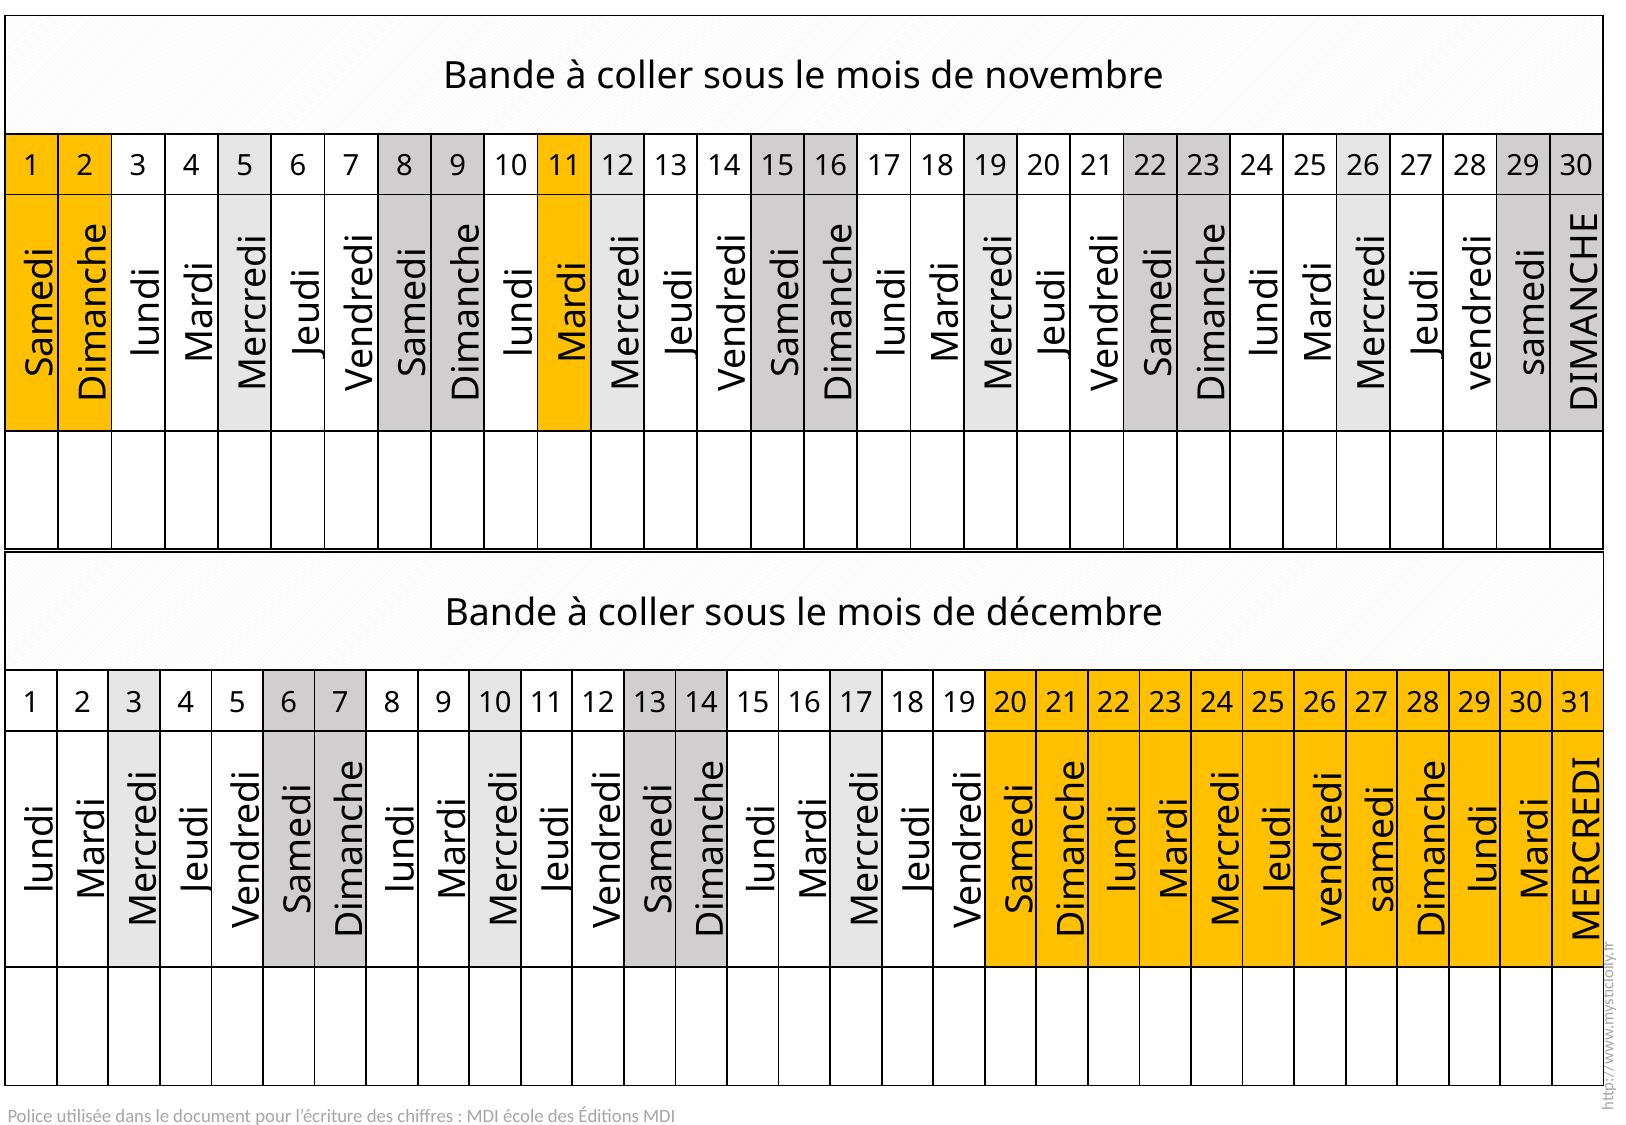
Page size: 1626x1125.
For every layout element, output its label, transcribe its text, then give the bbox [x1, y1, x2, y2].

table_cell 6 [272, 135, 324, 194]
table_cell 17 [858, 135, 910, 194]
table_header Bande à coller sous le mois de décembre [6, 553, 1603, 669]
table_cell [911, 432, 963, 548]
table_cell Mardi [419, 732, 468, 966]
table_cell Samedi [379, 195, 430, 430]
table_cell lundi [1089, 732, 1139, 966]
table_cell 29 [1497, 135, 1549, 194]
table_cell Mardi [911, 195, 963, 430]
table_cell 4 [161, 671, 211, 730]
table_cell 26 [1295, 671, 1345, 730]
table_cell Samedi [752, 195, 803, 430]
table_cell 16 [805, 135, 856, 194]
table_cell 25 [1284, 135, 1336, 194]
table_cell [592, 432, 643, 548]
table_cell Jeudi [883, 732, 932, 966]
table_cell [1450, 968, 1499, 1085]
table_cell [522, 968, 571, 1085]
table_cell 12 [592, 135, 643, 194]
table_cell [1444, 432, 1496, 548]
table_cell [325, 432, 377, 548]
table_cell 3 [109, 671, 159, 730]
table_cell [367, 968, 417, 1085]
table_cell lundi [367, 732, 417, 966]
table_cell [1178, 432, 1229, 548]
table_cell 11 [538, 135, 590, 194]
table_cell [1192, 968, 1242, 1085]
table_cell [1124, 432, 1176, 548]
table_cell Jeudi [1018, 195, 1069, 430]
table_cell 5 [219, 135, 270, 194]
table_cell Mercredi [470, 732, 520, 966]
table_cell Mercredi [831, 732, 881, 966]
table_cell Mercredi [1337, 195, 1389, 430]
table_cell Jeudi [1243, 732, 1293, 966]
table_cell [1037, 968, 1087, 1085]
table_cell [779, 968, 829, 1085]
table_cell [858, 432, 910, 548]
table_cell [1231, 432, 1282, 548]
table_cell MERCREDI [1553, 732, 1603, 966]
table_cell vendredi [1295, 732, 1345, 966]
table_cell 27 [1347, 671, 1396, 730]
table_cell 15 [728, 671, 778, 730]
table_cell [1501, 968, 1551, 1085]
table_cell lundi [1231, 195, 1282, 430]
table_cell [59, 432, 111, 548]
table_cell [166, 432, 217, 548]
table_cell [6, 432, 57, 548]
table_cell [112, 432, 164, 548]
table_cell [379, 432, 430, 548]
table_cell 24 [1231, 135, 1282, 194]
table_cell Mercredi [109, 732, 159, 966]
table_cell lundi [485, 195, 537, 430]
table_header Bande à coller sous le mois de novembre [6, 16, 1602, 133]
table_cell 13 [625, 671, 675, 730]
table_cell Dimanche [676, 732, 726, 966]
table_cell [432, 432, 483, 548]
table_cell Dimanche [59, 195, 111, 430]
table_cell 6 [264, 671, 314, 730]
table_cell [419, 968, 468, 1085]
table_cell 18 [883, 671, 932, 730]
table_cell samedi [1497, 195, 1549, 430]
table_cell 28 [1398, 671, 1448, 730]
table_cell Vendredi [1071, 195, 1123, 430]
table_cell 28 [1444, 135, 1496, 194]
table_cell Mercredi [1192, 732, 1242, 966]
table_cell [728, 968, 778, 1085]
table_cell [1071, 432, 1123, 548]
table_cell 15 [752, 135, 803, 194]
table_cell Jeudi [1391, 195, 1442, 430]
table_cell [1140, 968, 1190, 1085]
table_cell [1551, 432, 1602, 548]
table_cell [831, 968, 881, 1085]
table_cell 10 [485, 135, 537, 194]
table_cell Jeudi [522, 732, 571, 966]
table_cell 20 [986, 671, 1035, 730]
table_cell Samedi [6, 195, 57, 430]
table_cell 31 [1553, 671, 1603, 730]
table_cell 3 [112, 135, 164, 194]
table_cell Mardi [1501, 732, 1551, 966]
table_cell [272, 432, 324, 548]
table_cell Dimanche [432, 195, 483, 430]
table_cell Mardi [1284, 195, 1336, 430]
table_cell Dimanche [805, 195, 856, 430]
table_cell [109, 968, 159, 1085]
table_cell [1295, 968, 1345, 1085]
table_cell [698, 432, 750, 548]
table_cell [1391, 432, 1442, 548]
table_cell [1398, 968, 1448, 1085]
table_cell Mardi [779, 732, 829, 966]
table_cell 25 [1243, 671, 1293, 730]
table_cell [573, 968, 623, 1085]
table_cell 21 [1071, 135, 1123, 194]
table_cell Jeudi [272, 195, 324, 430]
table_cell [965, 432, 1016, 548]
table_cell 22 [1089, 671, 1139, 730]
table_cell 22 [1124, 135, 1176, 194]
table_cell Jeudi [645, 195, 696, 430]
table_cell Vendredi [212, 732, 262, 966]
table_cell 17 [831, 671, 881, 730]
table_cell 19 [965, 135, 1016, 194]
table_cell [485, 432, 537, 548]
table_cell [1243, 968, 1293, 1085]
table_cell lundi [1450, 732, 1499, 966]
table_cell Mercredi [965, 195, 1016, 430]
table_cell [161, 968, 211, 1085]
table_cell [625, 968, 675, 1085]
table_cell [212, 968, 262, 1085]
table_cell Vendredi [934, 732, 984, 966]
table_cell 19 [934, 671, 984, 730]
table_cell Vendredi [698, 195, 750, 430]
table_cell Samedi [1124, 195, 1176, 430]
table_cell [752, 432, 803, 548]
table_cell 14 [676, 671, 726, 730]
table_cell 4 [166, 135, 217, 194]
table_cell lundi [858, 195, 910, 430]
table_cell 24 [1192, 671, 1242, 730]
table_cell DIMANCHE [1551, 195, 1602, 430]
table_cell 16 [779, 671, 829, 730]
table_cell [1089, 968, 1139, 1085]
table_cell 30 [1501, 671, 1551, 730]
table_cell [1553, 968, 1603, 1085]
table_cell 1 [6, 135, 57, 194]
table_cell Samedi [625, 732, 675, 966]
table_cell 20 [1018, 135, 1069, 194]
table_cell Mercredi [592, 195, 643, 430]
table_cell [1018, 432, 1069, 548]
table_cell Dimanche [1398, 732, 1448, 966]
table_cell 5 [212, 671, 262, 730]
table_cell 27 [1391, 135, 1442, 194]
table_cell 30 [1551, 135, 1602, 194]
table_cell 10 [470, 671, 520, 730]
table_cell Samedi [264, 732, 314, 966]
table_cell [1497, 432, 1549, 548]
table_cell 14 [698, 135, 750, 194]
table_cell [934, 968, 984, 1085]
table_cell 26 [1337, 135, 1389, 194]
table_cell [470, 968, 520, 1085]
table_cell Dimanche [1037, 732, 1087, 966]
table_cell Mardi [166, 195, 217, 430]
table_cell Mardi [58, 732, 107, 966]
table_cell 12 [573, 671, 623, 730]
table_cell Mardi [538, 195, 590, 430]
table_cell 9 [432, 135, 483, 194]
table_cell Dimanche [1178, 195, 1229, 430]
table_cell lundi [6, 732, 56, 966]
table_cell [538, 432, 590, 548]
table_cell Vendredi [573, 732, 623, 966]
table_cell [645, 432, 696, 548]
table_cell 13 [645, 135, 696, 194]
table_cell [1284, 432, 1336, 548]
table_cell [315, 968, 365, 1085]
table_cell lundi [728, 732, 778, 966]
table_cell 8 [379, 135, 430, 194]
table_cell 8 [367, 671, 417, 730]
table_cell 9 [419, 671, 468, 730]
table_cell 7 [325, 135, 377, 194]
table_cell [58, 968, 107, 1085]
table_cell 18 [911, 135, 963, 194]
table_cell vendredi [1444, 195, 1496, 430]
table_cell Vendredi [325, 195, 377, 430]
table_cell [264, 968, 314, 1085]
table_cell 23 [1140, 671, 1190, 730]
table_cell 7 [315, 671, 365, 730]
table_cell Mercredi [219, 195, 270, 430]
table_cell samedi [1347, 732, 1396, 966]
table_cell [1347, 968, 1396, 1085]
table_cell [6, 968, 56, 1085]
table_cell 2 [59, 135, 111, 194]
table_cell [986, 968, 1035, 1085]
table_cell [883, 968, 932, 1085]
table_cell [1337, 432, 1389, 548]
table_cell 2 [58, 671, 107, 730]
table_cell 29 [1450, 671, 1499, 730]
table_cell Jeudi [161, 732, 211, 966]
table_cell Samedi [986, 732, 1035, 966]
table_cell 21 [1037, 671, 1087, 730]
table_cell Mardi [1140, 732, 1190, 966]
table_cell [805, 432, 856, 548]
table_cell [219, 432, 270, 548]
table_cell Dimanche [315, 732, 365, 966]
table_cell 1 [6, 671, 56, 730]
table_cell 11 [522, 671, 571, 730]
table_cell 23 [1178, 135, 1229, 194]
table_cell lundi [112, 195, 164, 430]
table_cell [676, 968, 726, 1085]
